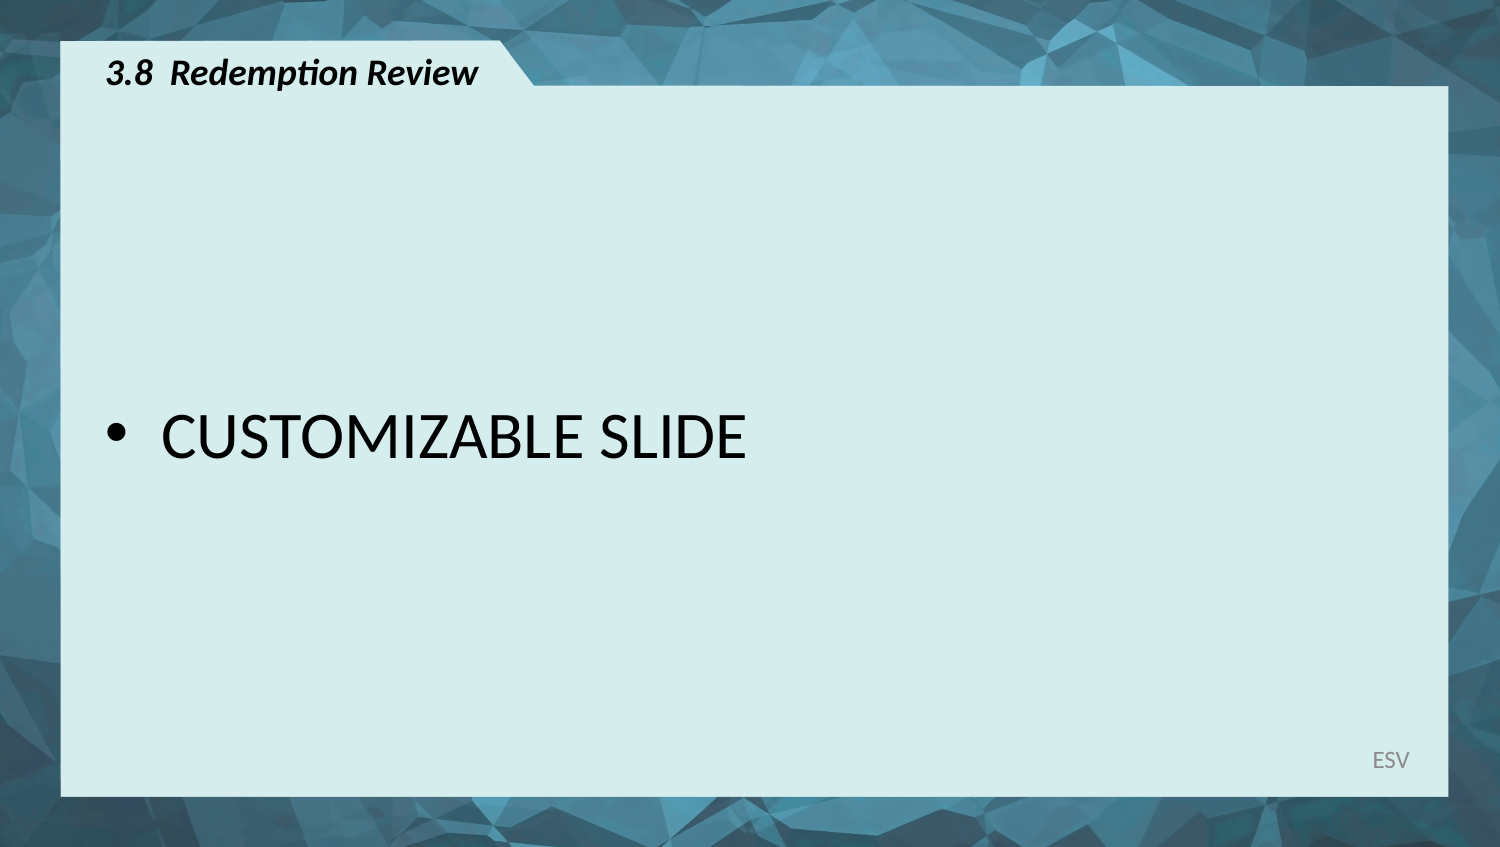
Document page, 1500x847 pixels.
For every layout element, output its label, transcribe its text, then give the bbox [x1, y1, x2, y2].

list CUSTOMIZABLE SLIDE [89, 141, 1403, 722]
footer ESV [950, 736, 1425, 782]
title 3.8 Redemption Review [89, 33, 1420, 108]
picture [0, 0, 1500, 847]
